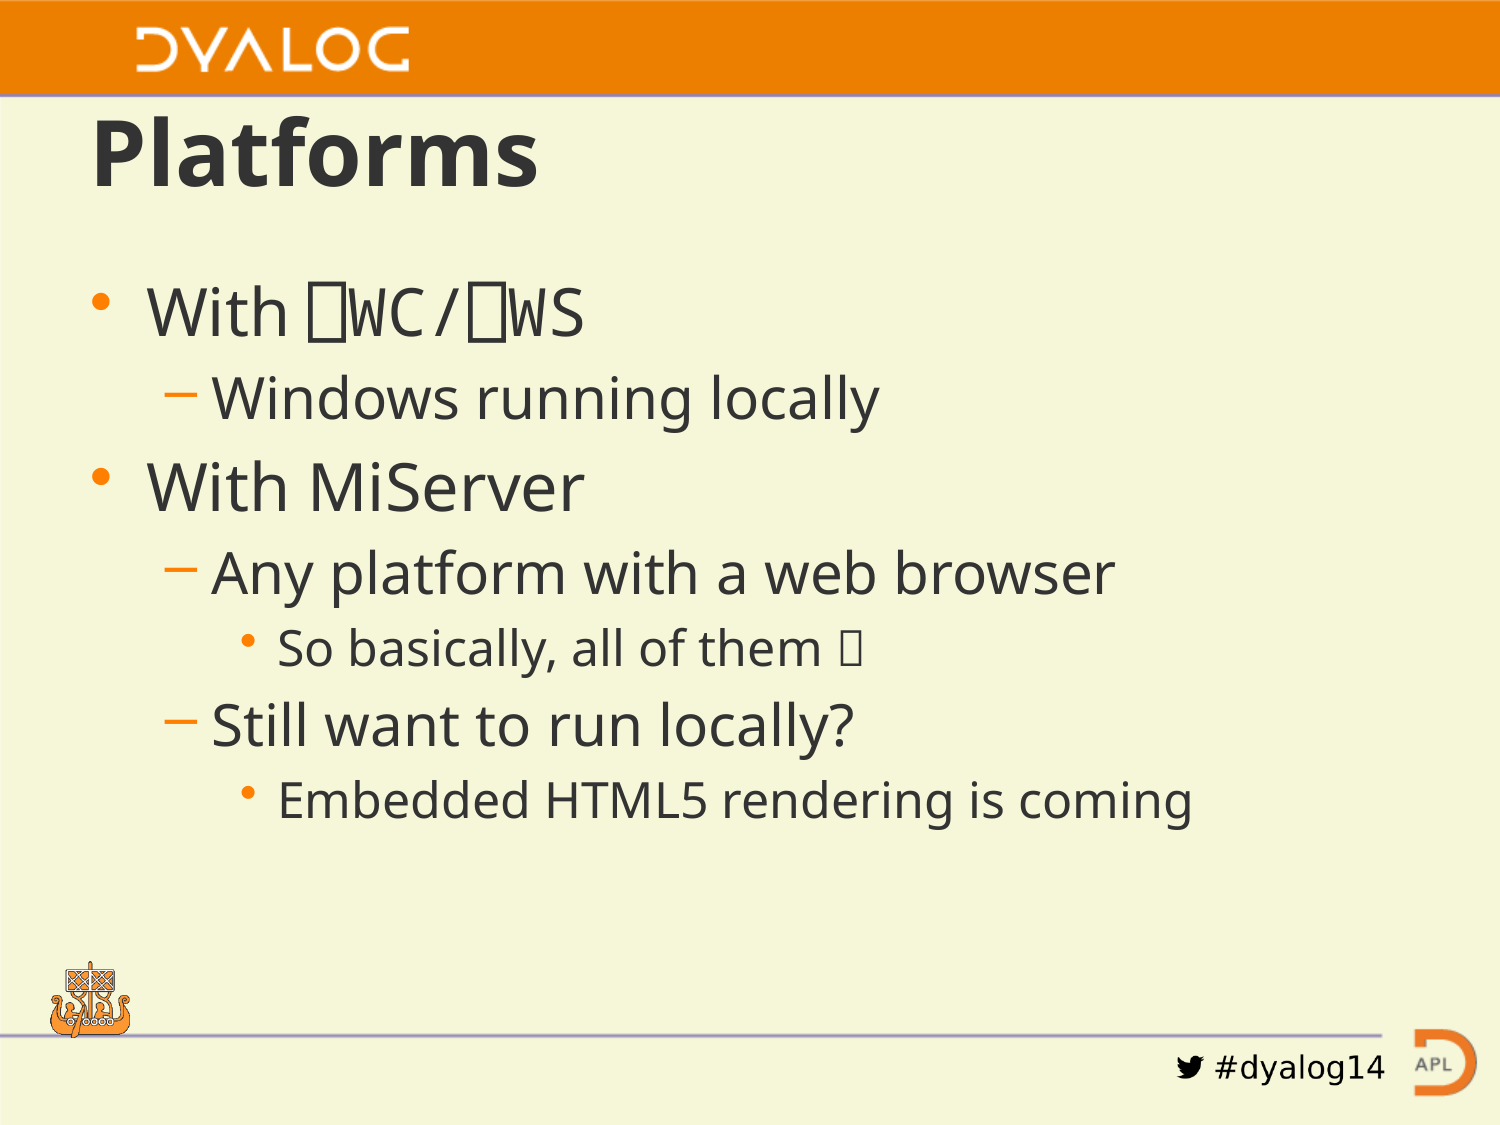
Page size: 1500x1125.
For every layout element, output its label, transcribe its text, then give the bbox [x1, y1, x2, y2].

title Platforms [75, 87, 1425, 238]
list With ⎕WC/⎕WS Windows running locally With MiServer Any platform with a web browser So basically, all of them  Still want to run locally? Embedded HTML5 rendering is coming [75, 262, 1425, 1005]
picture [0, 0, 1500, 1125]
